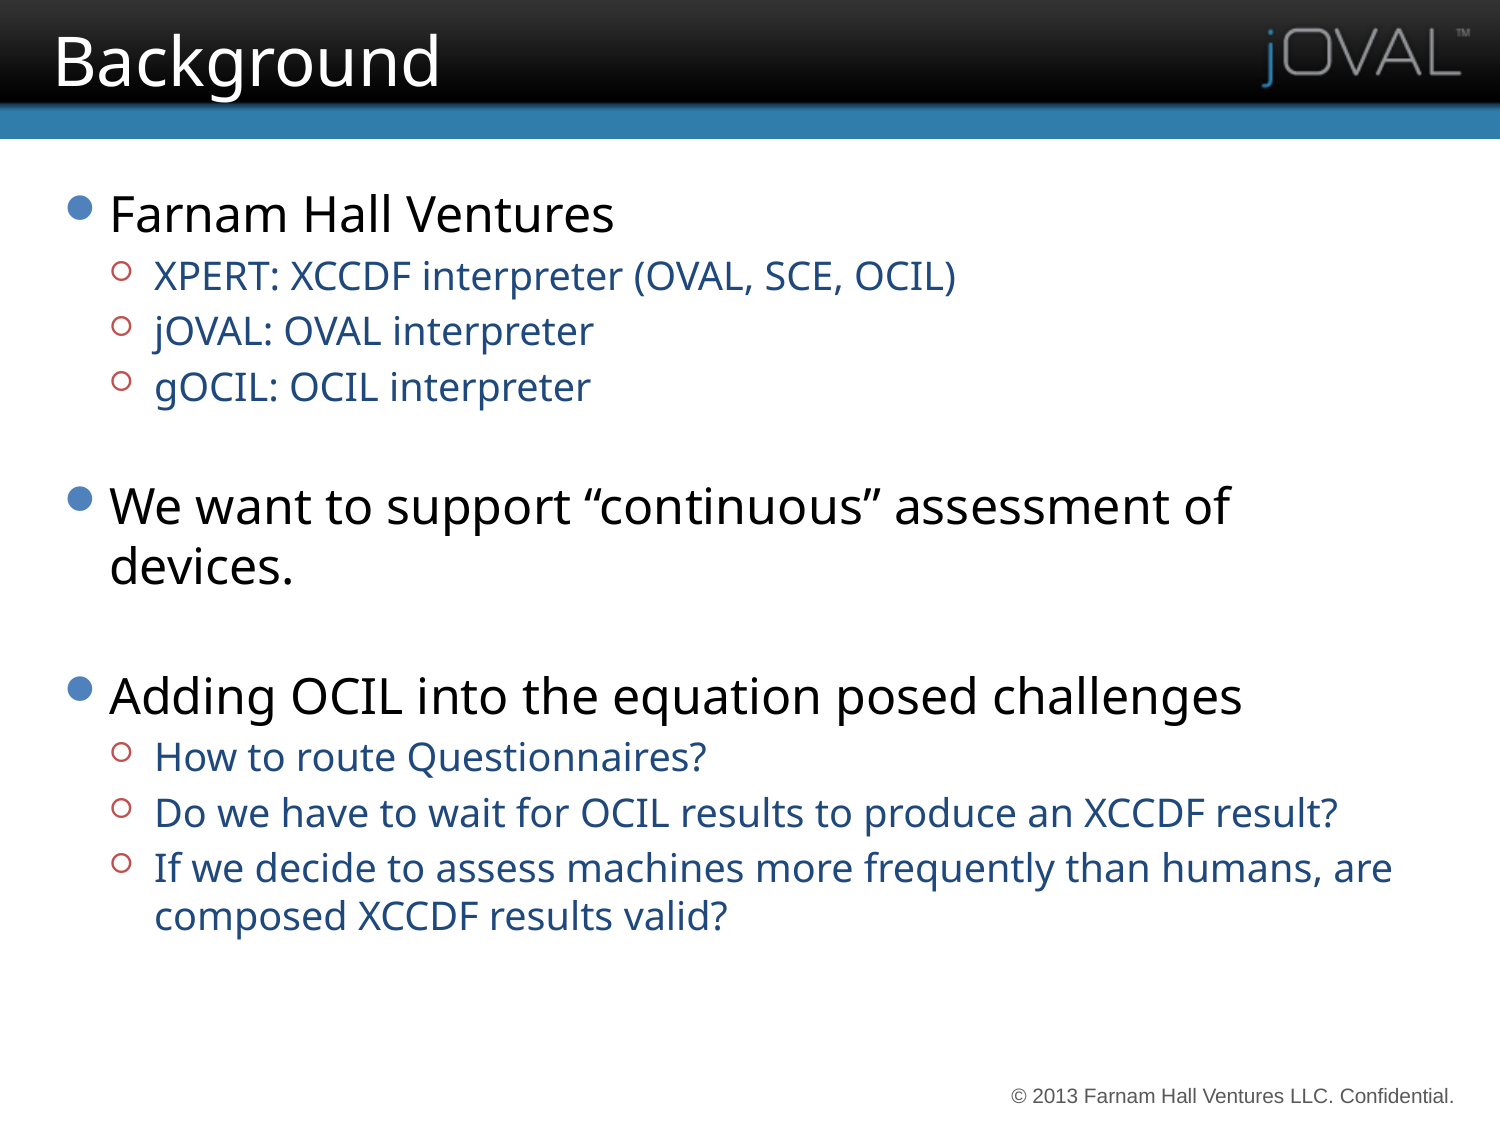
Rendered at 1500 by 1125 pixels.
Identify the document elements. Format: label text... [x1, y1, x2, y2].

list Farnam Hall Ventures XPERT: XCCDF interpreter (OVAL, SCE, OCIL) jOVAL: OVAL interpreter gOCIL: OCIL interpreter We want to support “continuous” assessment of devices. Adding OCIL into the equation posed challenges How to route Questionnaires? Do we have to wait for OCIL results to produce an XCCDF result? If we decide to assess machines more frequently than humans, are composed XCCDF results valid? [49, 175, 1445, 1026]
footer © 2013 Farnam Hall Ventures LLC. Confidential. [75, 1074, 1475, 1113]
picture [0, 0, 1500, 139]
